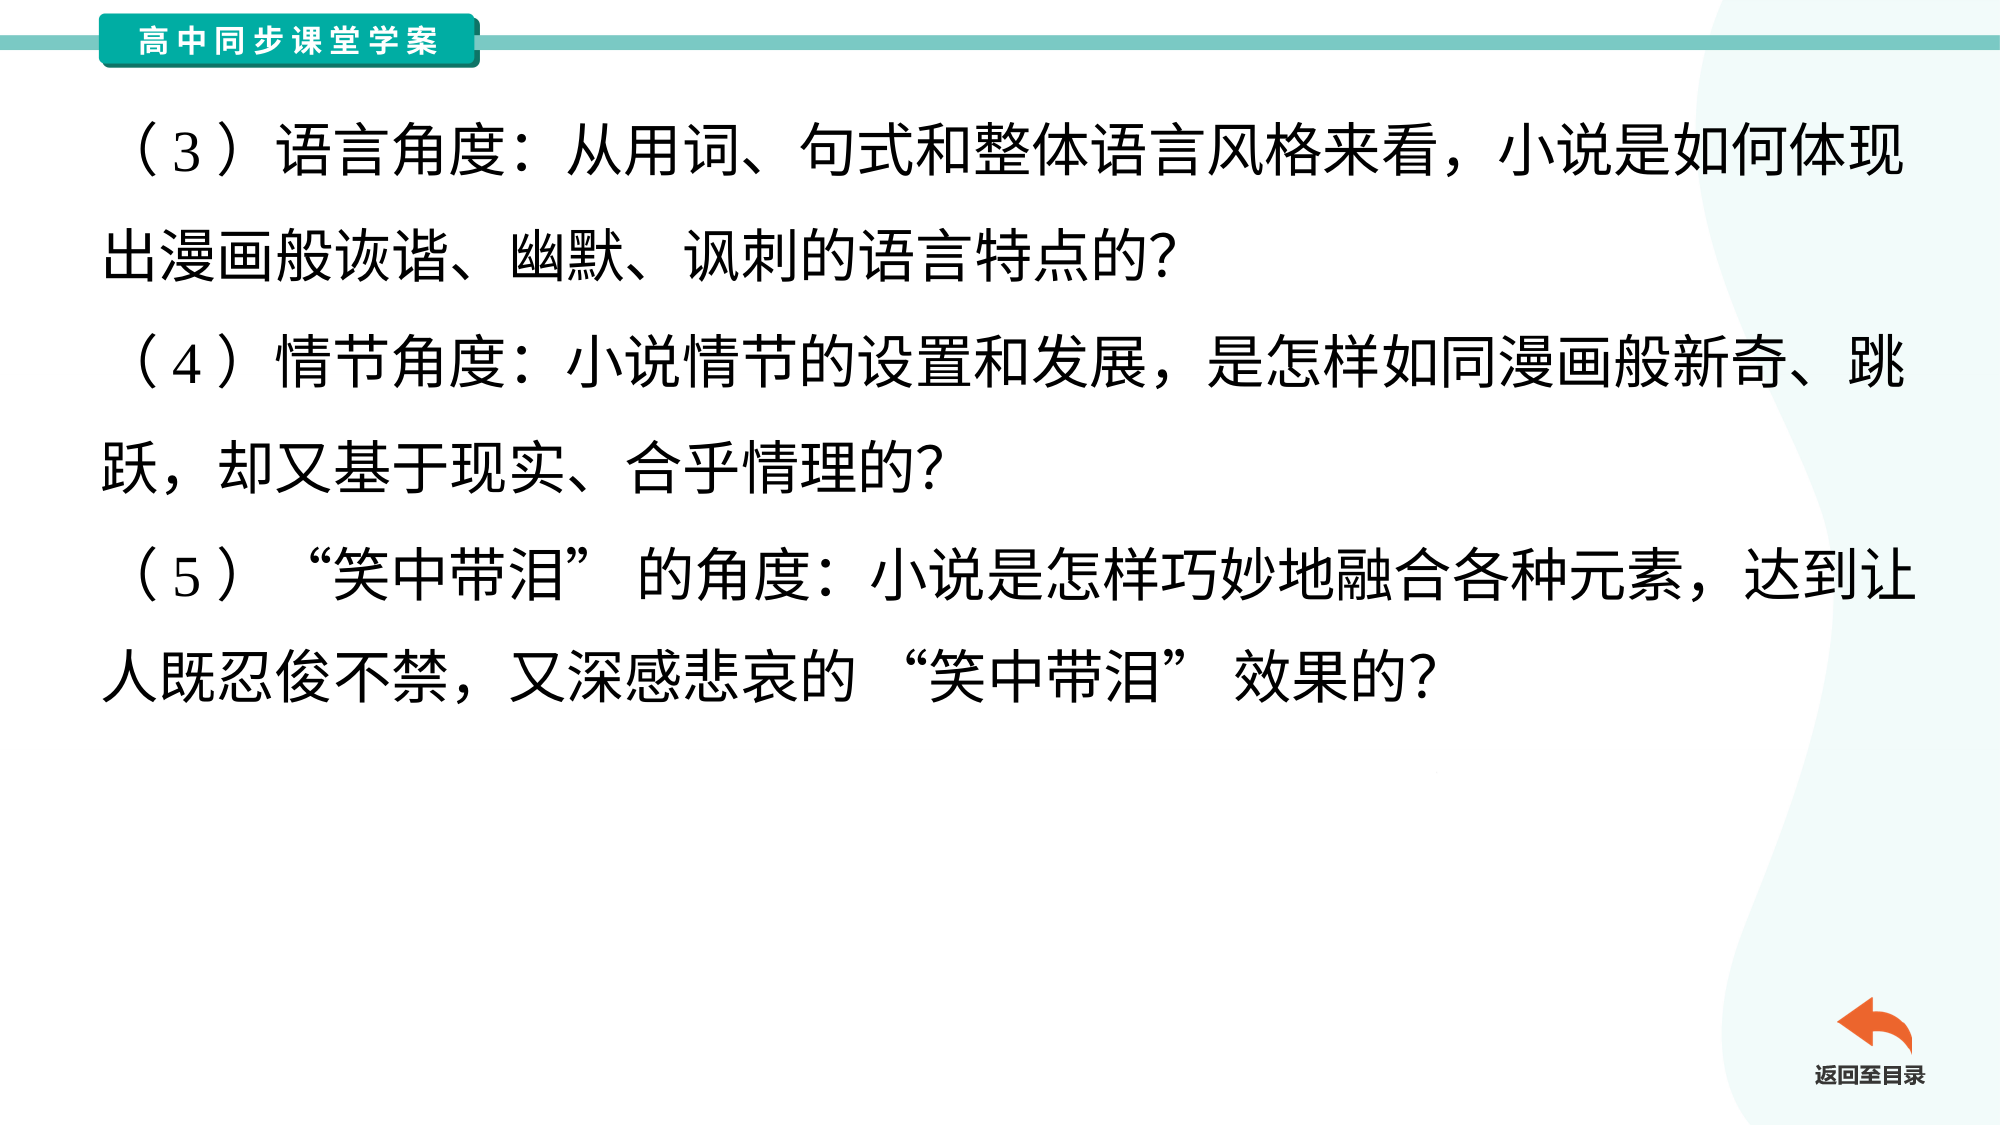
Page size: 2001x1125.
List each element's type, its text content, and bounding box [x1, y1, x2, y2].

text_box （3）语言角度：从用词、句式和整体语言风格来看，小说是如何体现 出漫画般诙谐、幽默、讽刺的语言特点的？ （4）情节角度：小说情节的设置和发展，是怎样如同漫画般新奇、跳 跃，却又基于现实、合乎情理的？ （5）“笑中带泪” 的角度：小说是怎样巧妙地融合各种元素，达到让 人既忍俊不禁，又深感悲哀的 “笑中带泪” 效果的？ [100, 76, 1899, 699]
picture [0, 0, 2000, 1125]
